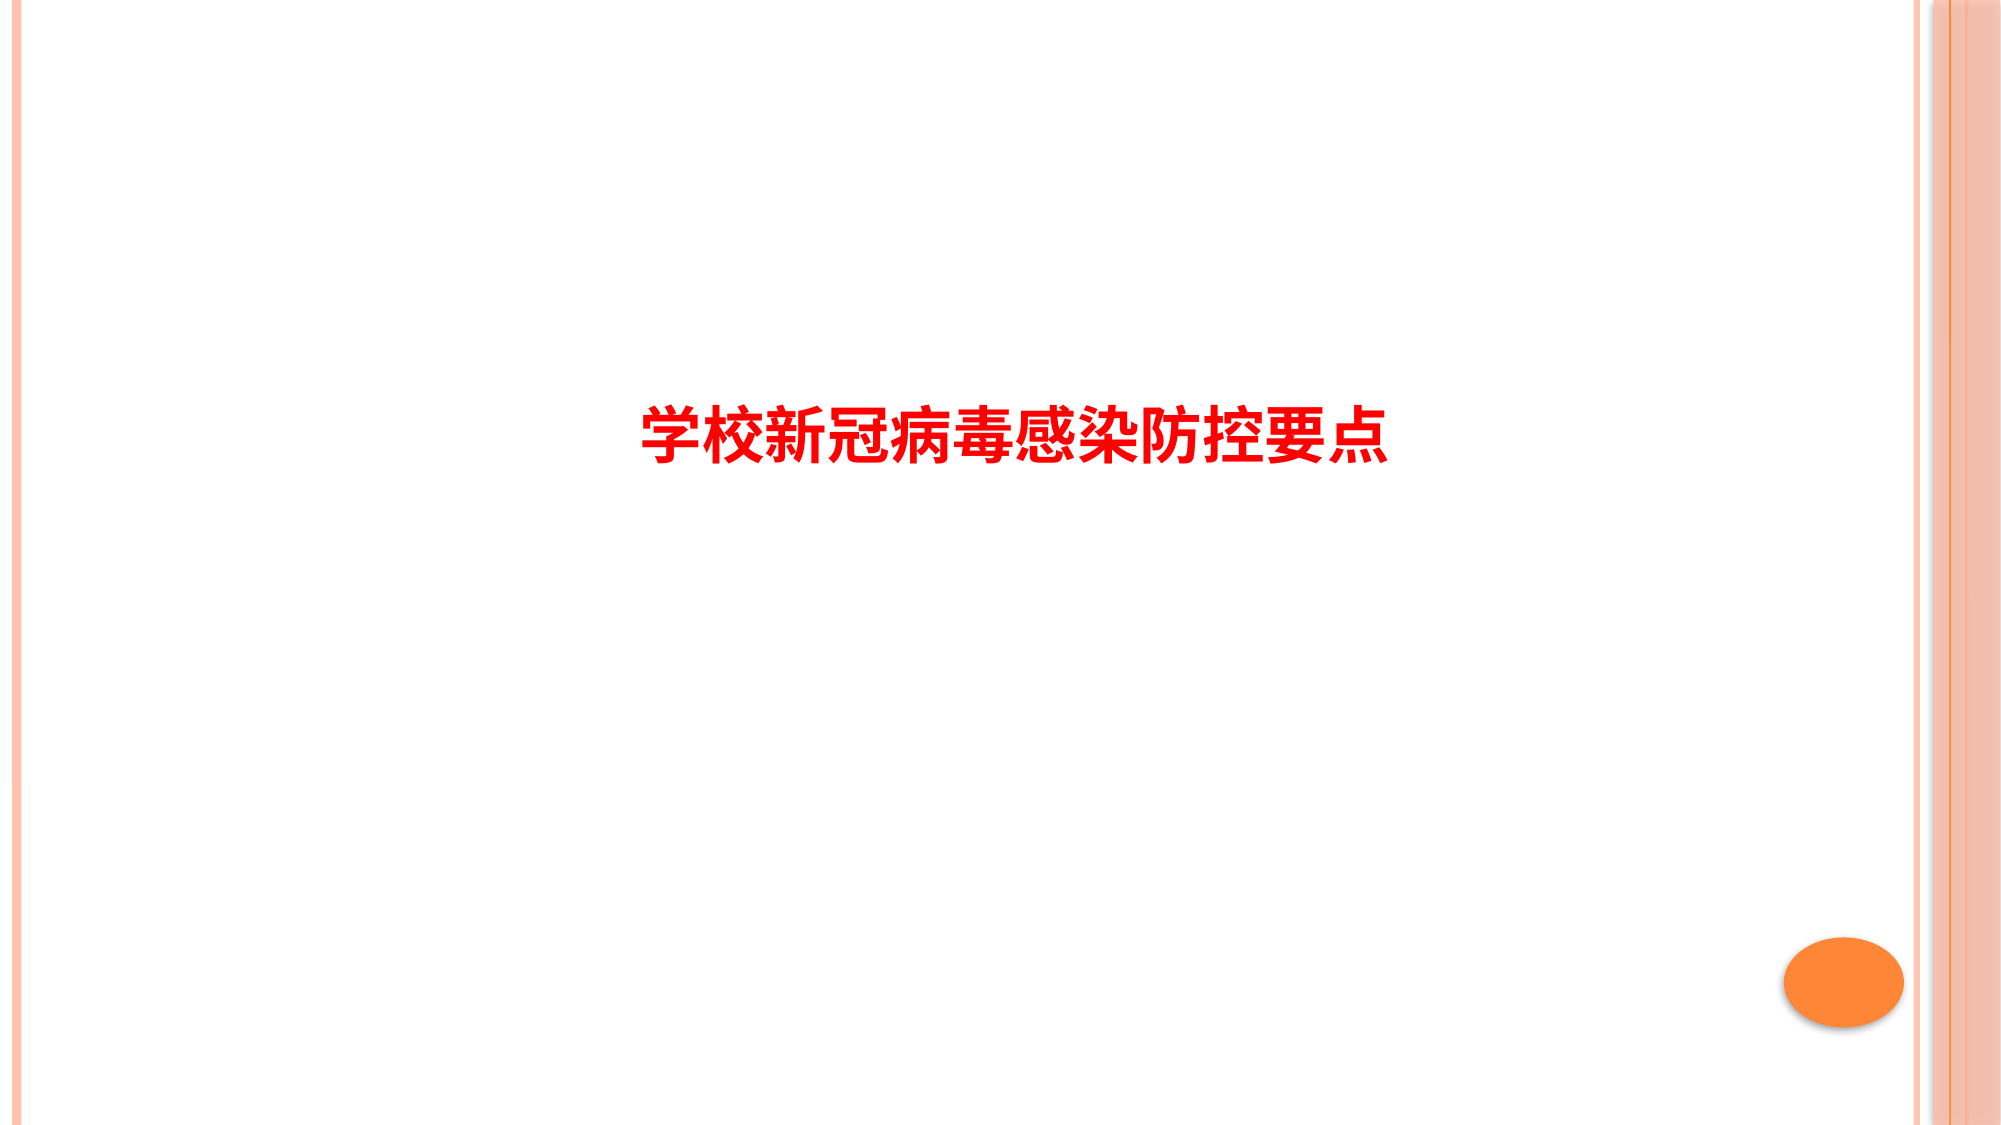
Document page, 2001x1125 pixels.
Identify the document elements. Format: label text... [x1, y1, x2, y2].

title 学校新冠病毒感染防控要点 [152, 260, 1878, 478]
